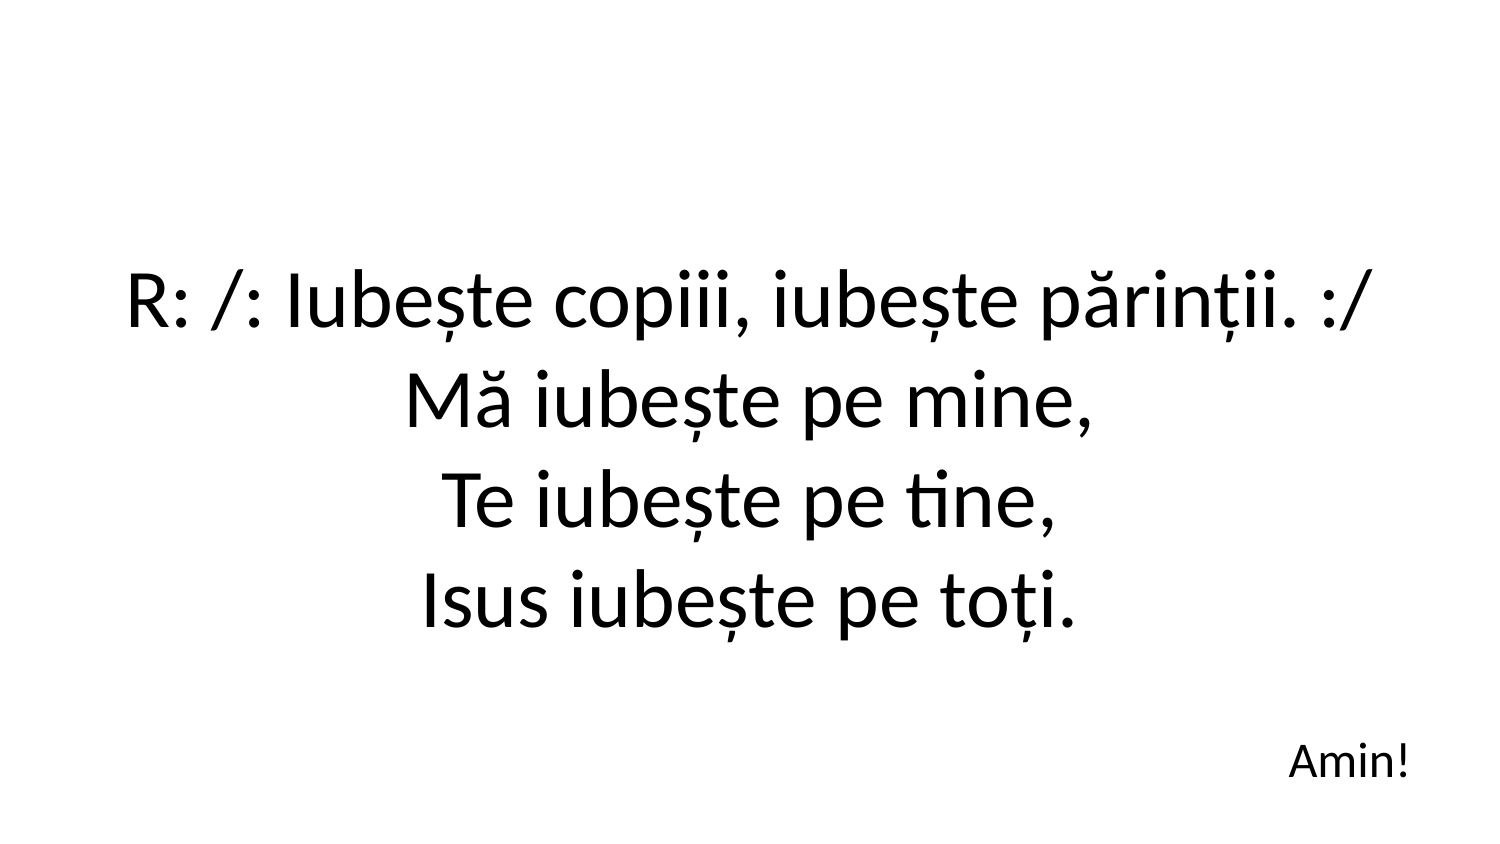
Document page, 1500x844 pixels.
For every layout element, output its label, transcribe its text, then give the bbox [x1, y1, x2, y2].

text_box Amin! [1273, 674, 1427, 795]
text_box R: /: Iubește copiii, iubește părinții. :/ Mă iubește pe mine, Te iubește pe tine, Isus iubește pe toți. [110, 192, 1390, 652]
